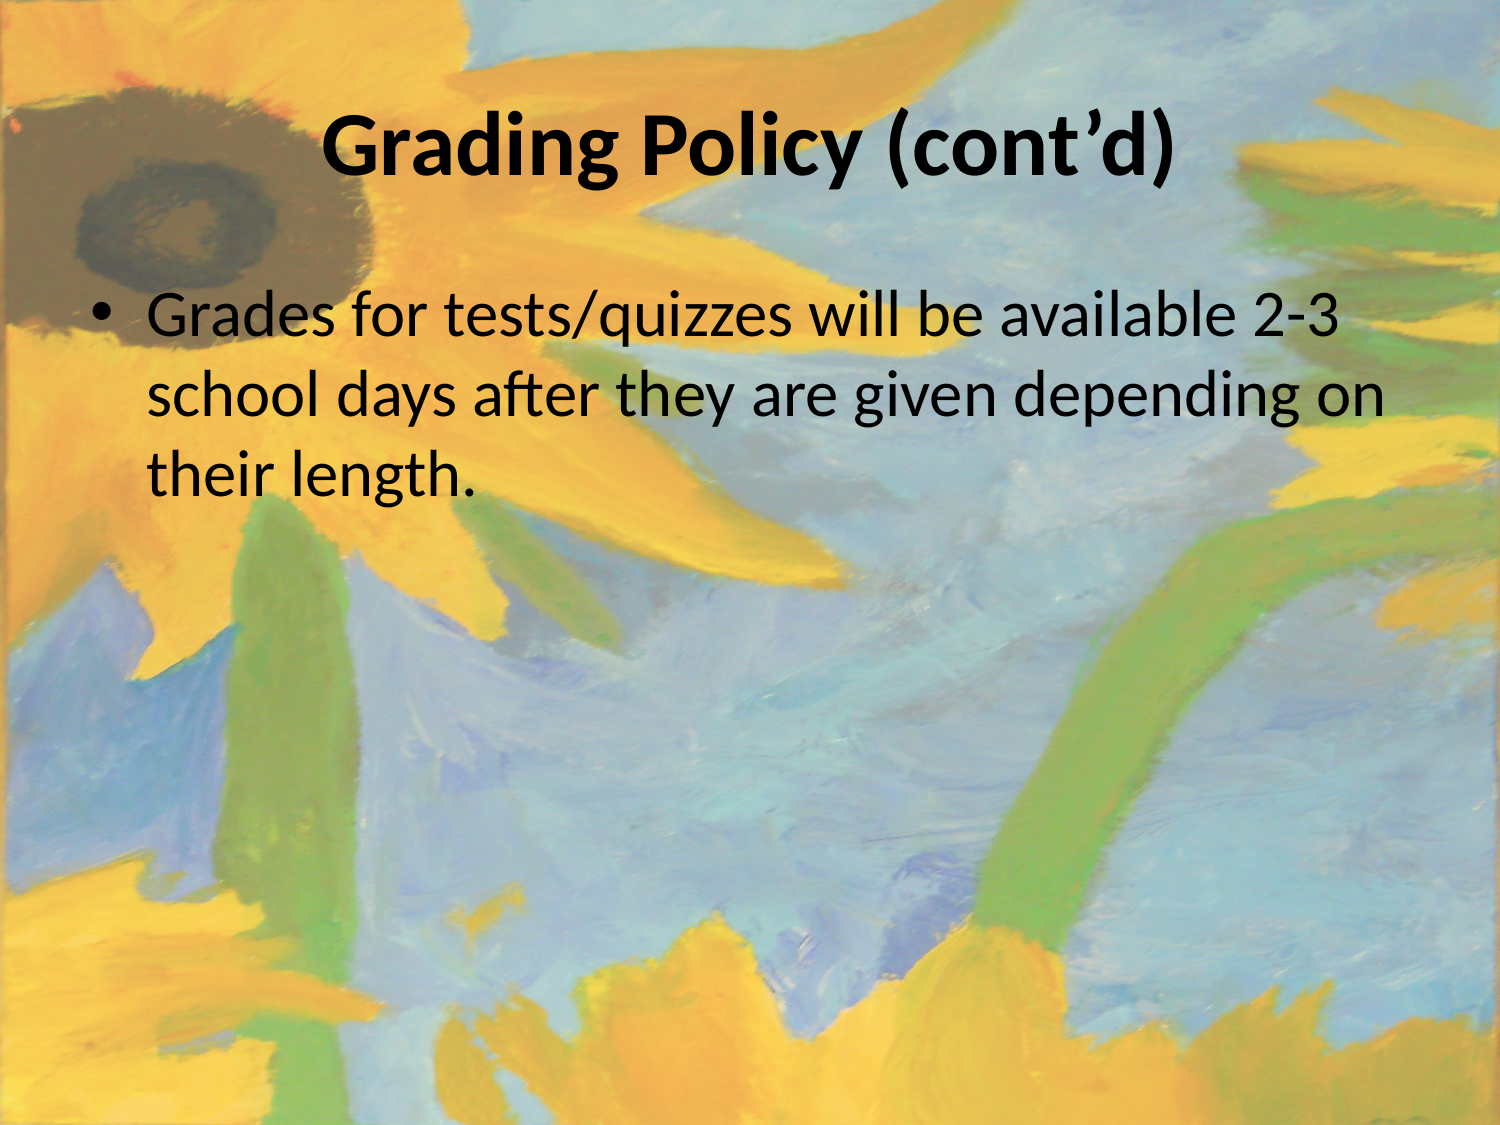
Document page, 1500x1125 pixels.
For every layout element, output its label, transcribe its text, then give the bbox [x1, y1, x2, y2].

list Grades for tests/quizzes will be available 2-3 school days after they are given depending on their length. [75, 262, 1425, 1005]
title Grading Policy (cont’d) [75, 45, 1425, 233]
